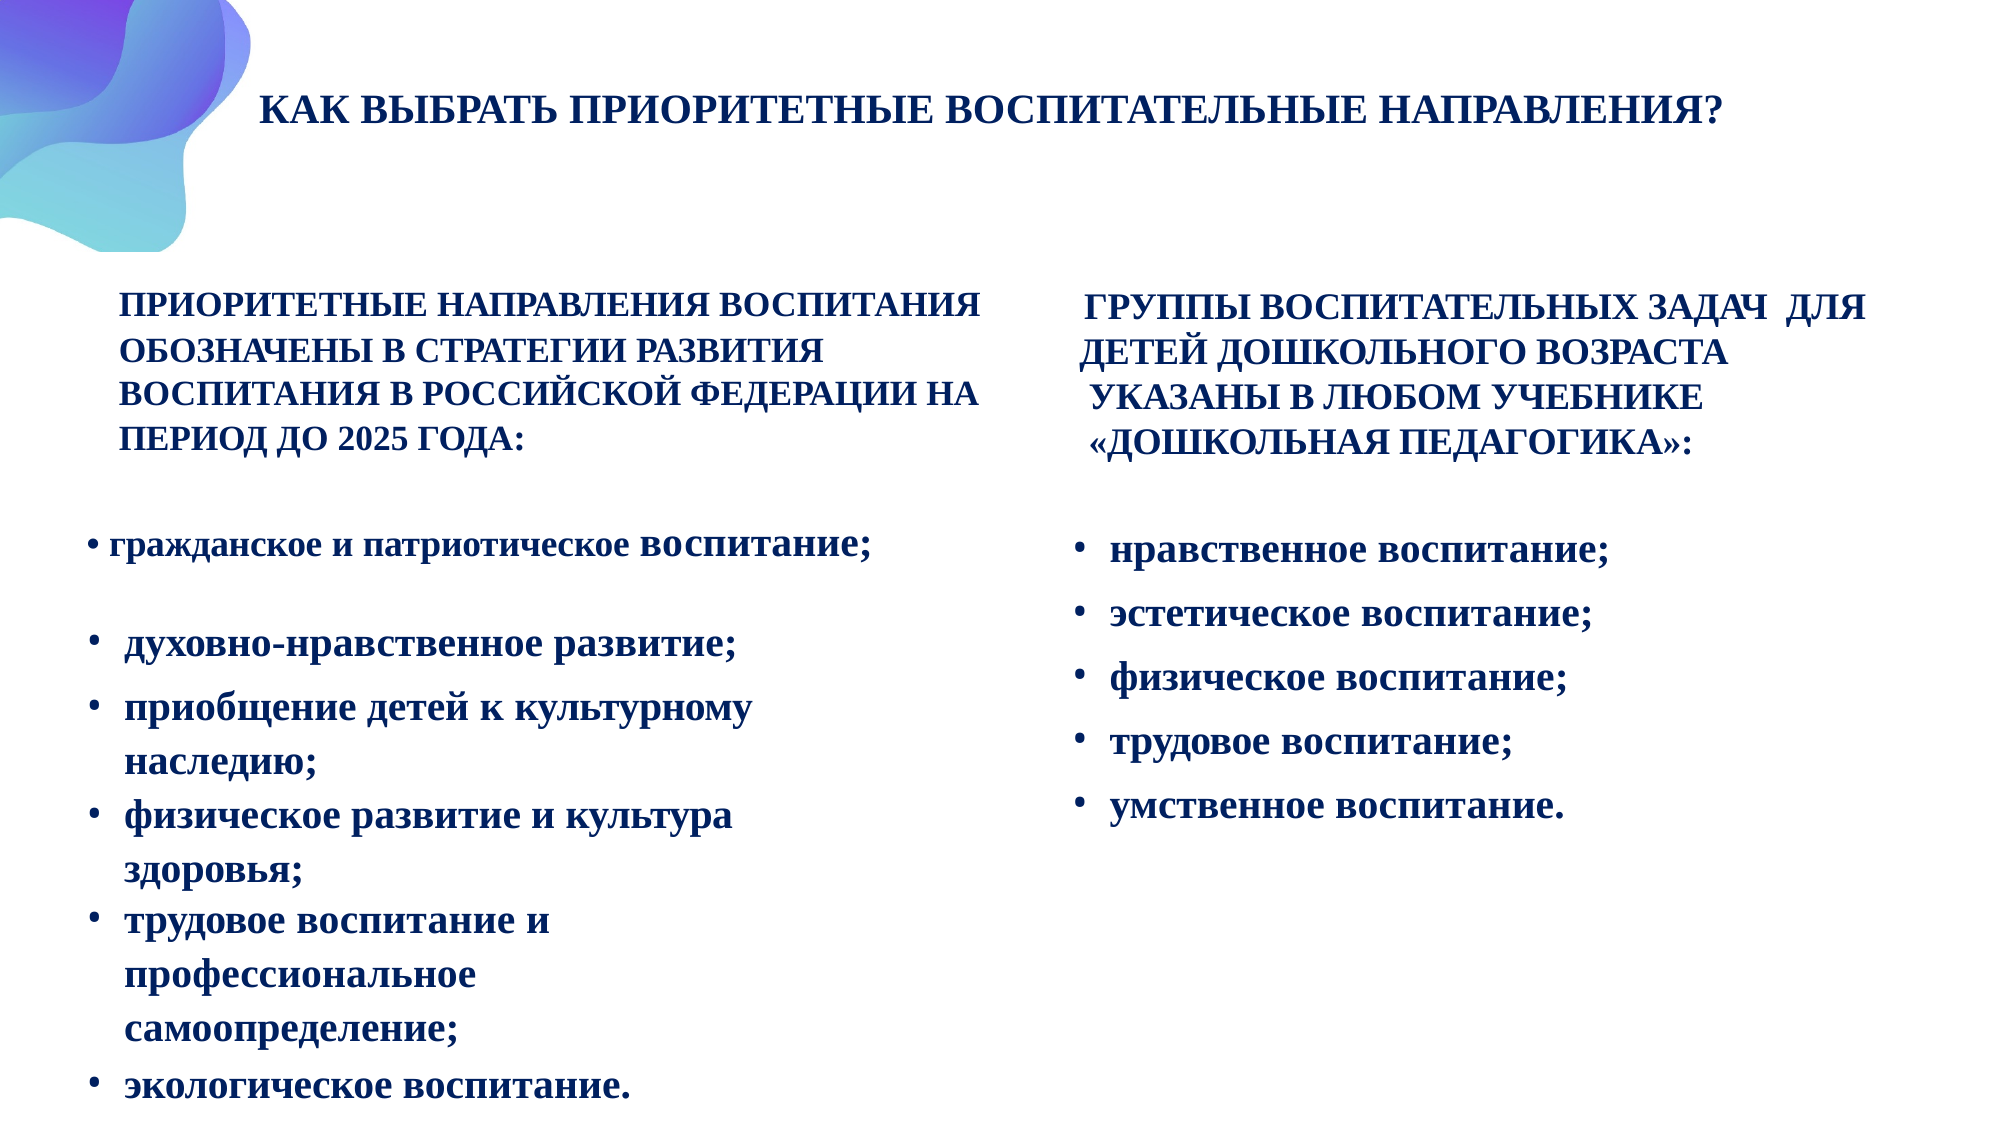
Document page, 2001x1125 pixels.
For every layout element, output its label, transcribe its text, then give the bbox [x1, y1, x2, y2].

text_box КАК ВЫБРАТЬ ПРИОРИТЕТНЫЕ ВОСПИТАТЕЛЬНЫЕ НАПРАВЛЕНИЯ? [258, 85, 1817, 133]
text_box ПРИОРИТЕТНЫЕ НАПРАВЛЕНИЯ ВОСПИТАНИЯ ОБОЗНАЧЕНЫ В СТРАТЕГИИ РАЗВИТИЯ ВОСПИТАНИЯ В РОССИЙСКОЙ ФЕДЕРАЦИИ НА ПЕРИОД ДО 2025 ГОДА: [118, 279, 1009, 458]
text_box ГРУППЫ ВОСПИТАТЕЛЬНЫХ ЗАДАЧ ДЛЯ ДЕТЕЙ ДОШКОЛЬНОГО ВОЗРАСТА УКАЗАНЫ В ЛЮБОМ УЧЕБНИКЕ «ДОШКОЛЬНАЯ ПЕДАГОГИКА»: нравственное воспитание; эстетическое воспитание; физическое воспитание; трудовое воспитание; умственное воспитание. [1070, 272, 1887, 827]
text_box духовно-нравственное развитие; [86, 612, 821, 665]
text_box • гражданское и патриотическое воспитание; [86, 513, 924, 566]
picture [0, 0, 258, 254]
text_box приобщение детей к культурному наследию; физическое развитие и культура здоровья; трудовое воспитание и профессиональное самоопределение; экологическое воспитание. [84, 666, 924, 1107]
